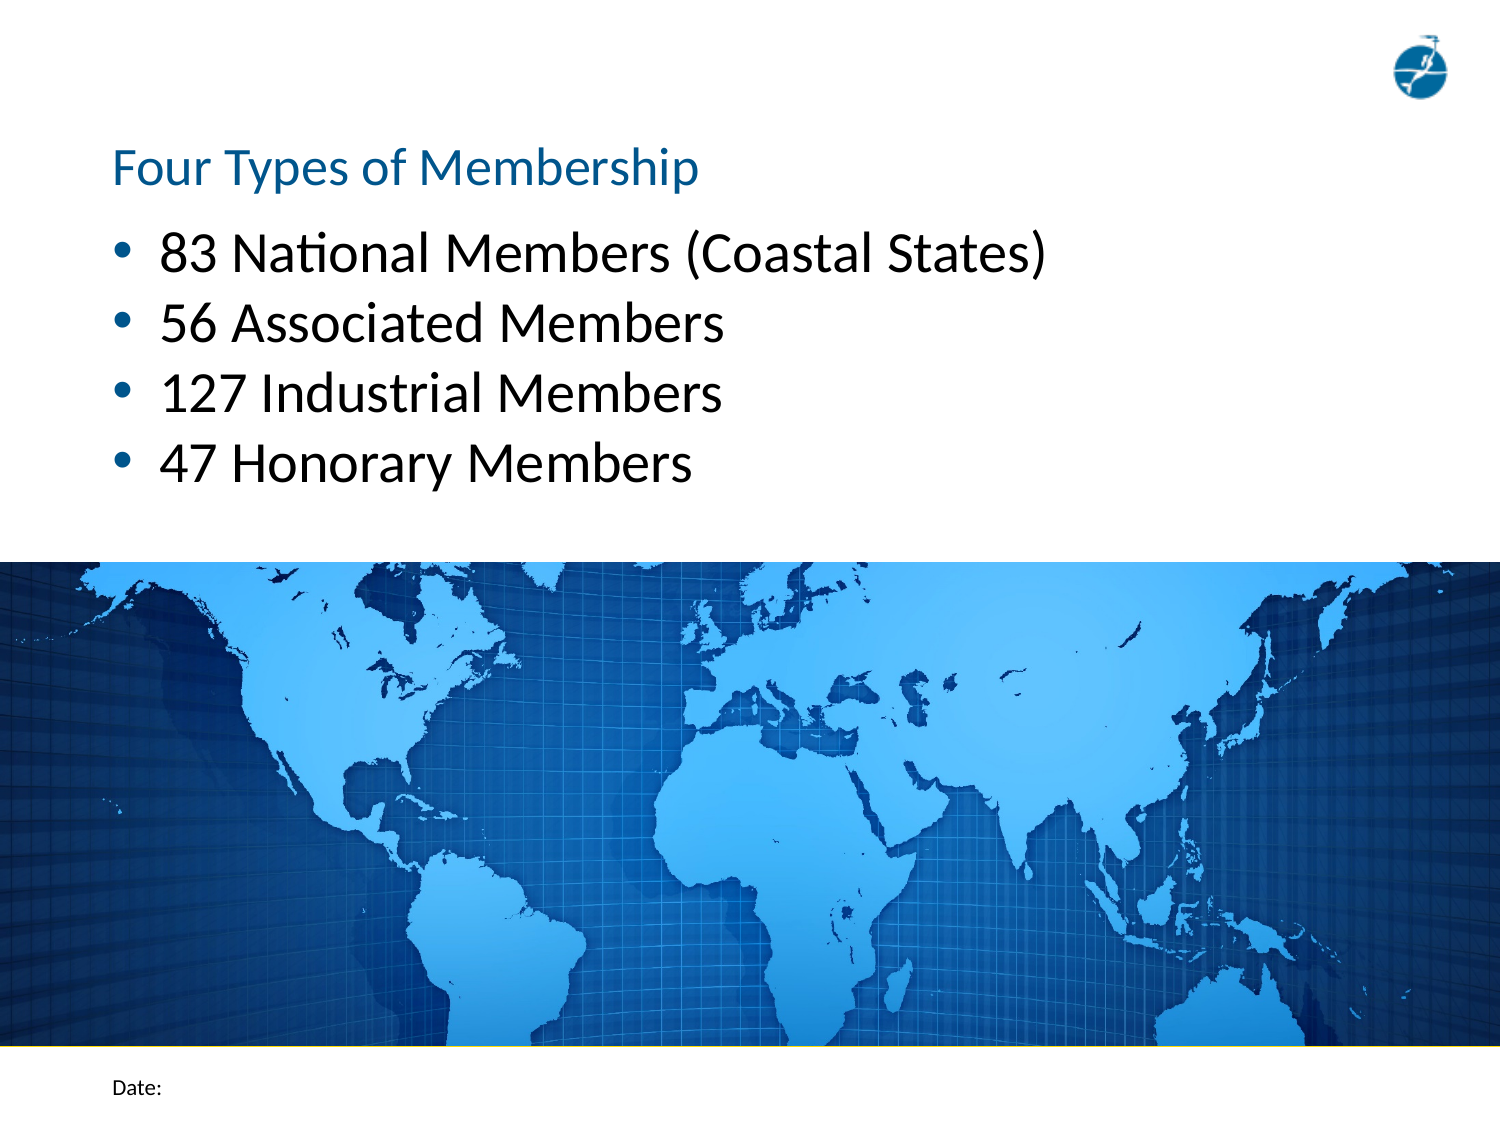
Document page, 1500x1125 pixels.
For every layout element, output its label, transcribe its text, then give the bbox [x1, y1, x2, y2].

slide_number Date: [112, 1055, 461, 1125]
picture [0, 562, 1500, 1046]
list 83 National Members (Coastal States) 56 Associated Members 127 Industrial Members 47 Honorary Members [112, 214, 1388, 545]
title Four Types of Membership [112, 42, 1388, 197]
